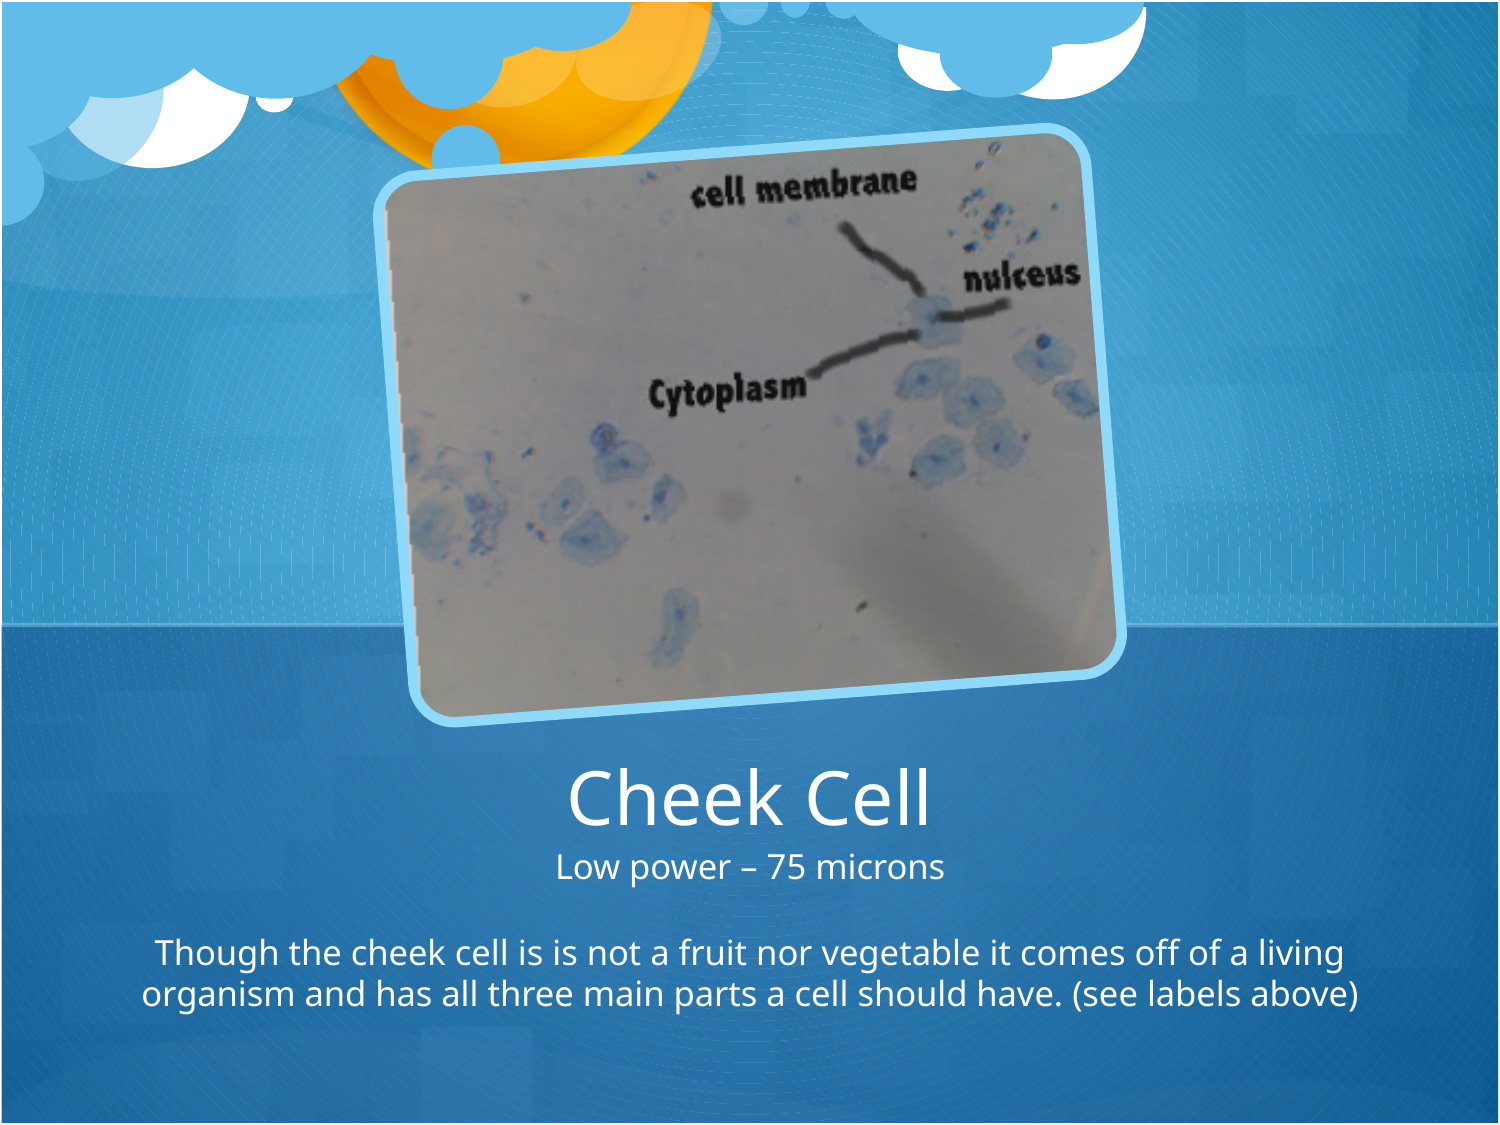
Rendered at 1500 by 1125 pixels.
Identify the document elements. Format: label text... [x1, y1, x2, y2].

picture [2, 2, 1498, 1123]
title Cheek Cell [116, 729, 1383, 848]
list Low power – 75 microns Though the cheek cell is is not a fruit nor vegetable it comes off of a living organism and has all three main parts a cell should have. (see labels above) [116, 848, 1383, 1048]
